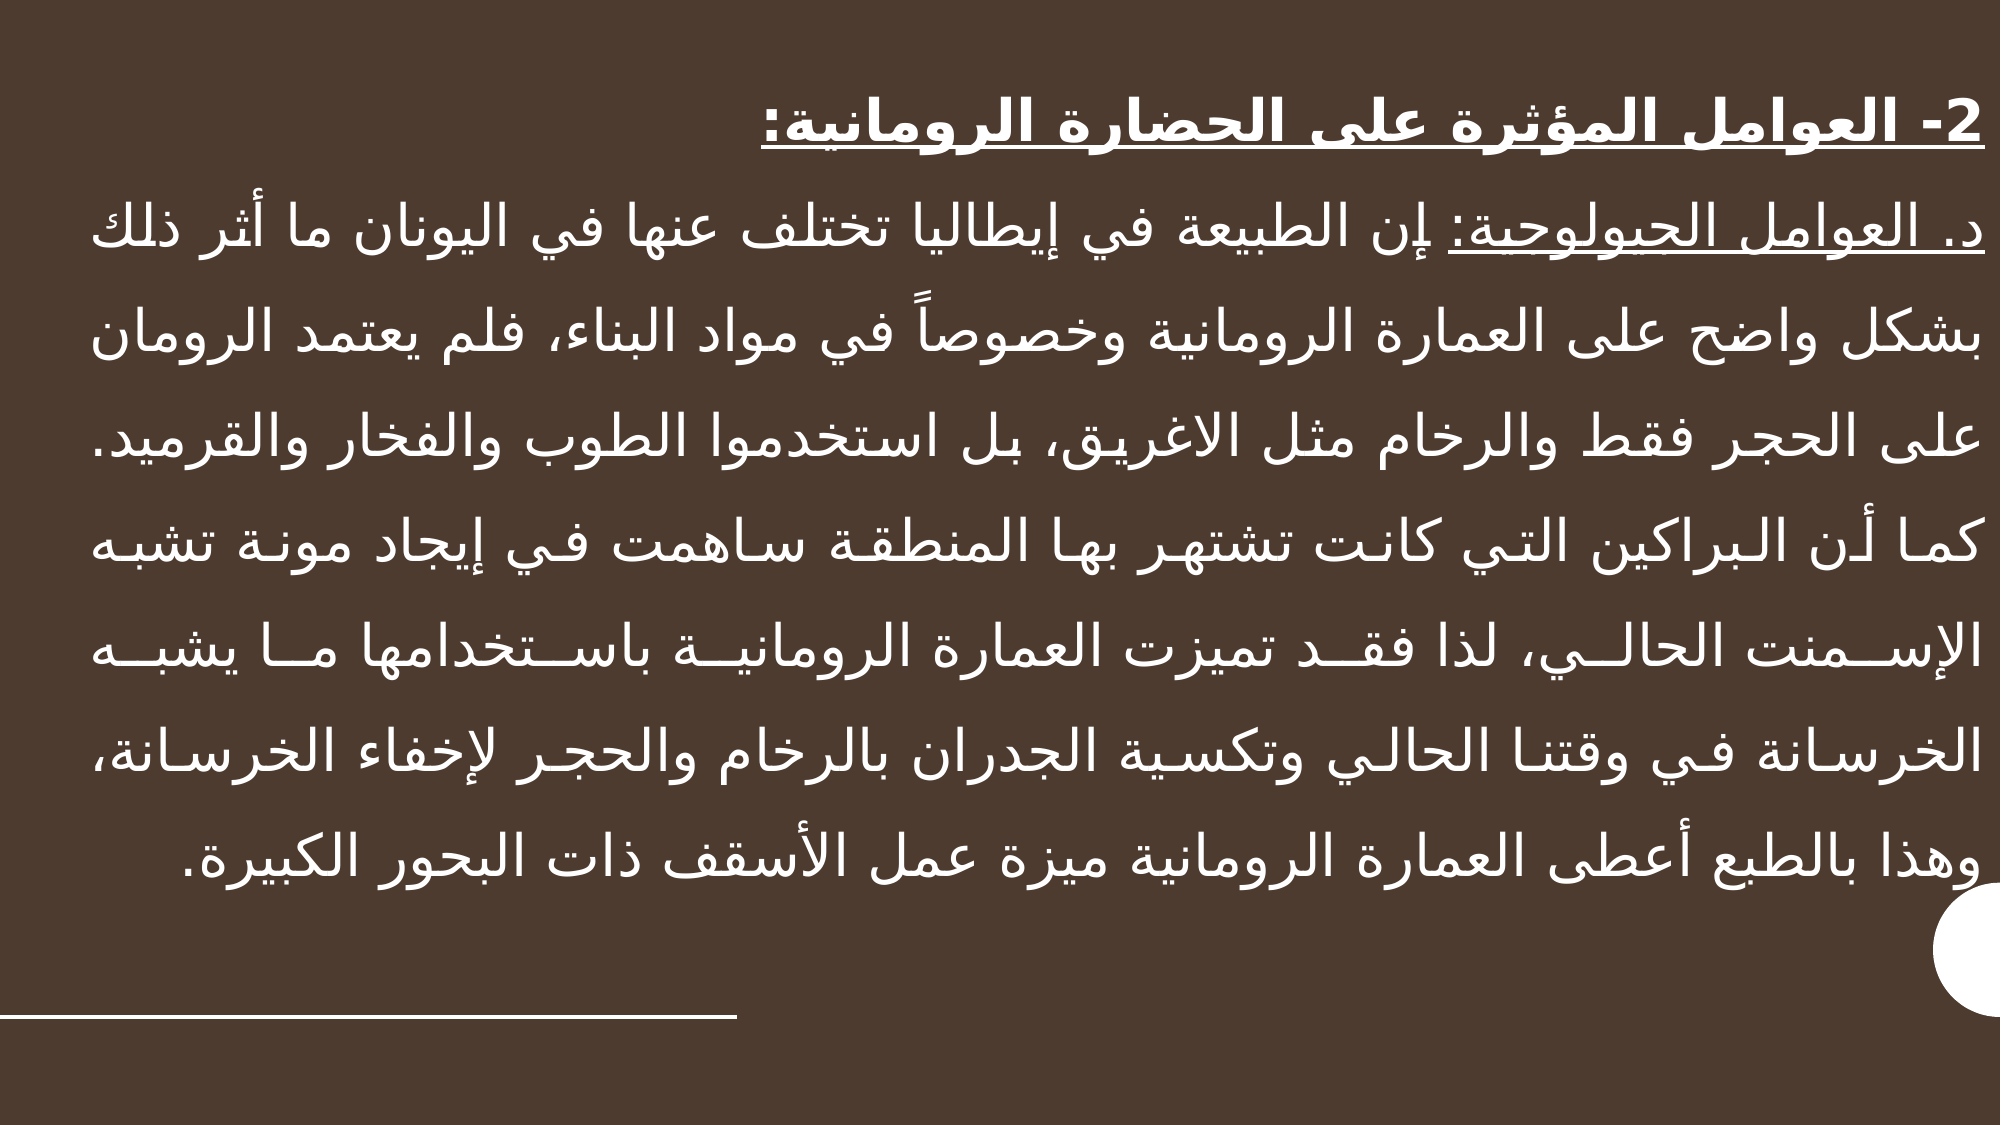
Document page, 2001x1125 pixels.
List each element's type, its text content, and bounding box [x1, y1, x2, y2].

text_box 2- العوامل المؤثرة على الحضارة الرومانية: د. العوامل الجيولوجية: إن الطبيعة في إيطاليا تختلف عنها في اليونان ما أثر ذلك بشكل واضح على العمارة الرومانية وخصوصاً في مواد البناء، فلم يعتمد الرومان على الحجر فقط والرخام مثل الاغريق، بل استخدموا الطوب والفخار والقرميد. كما أن البراكين التي كانت تشتهر بها المنطقة ساهمت في إيجاد مونة تشبه الإسمنت الحالي، لذا فقد تميزت العمارة الرومانية باستخدامها ما يشبه الخرسانة في وقتنا الحالي وتكسية الجدران بالرخام والحجر لإخفاء الخرسانة، وهذا بالطبع أعطى العمارة الرومانية ميزة عمل الأسقف ذات البحور الكبيرة. [75, 40, 2000, 1001]
